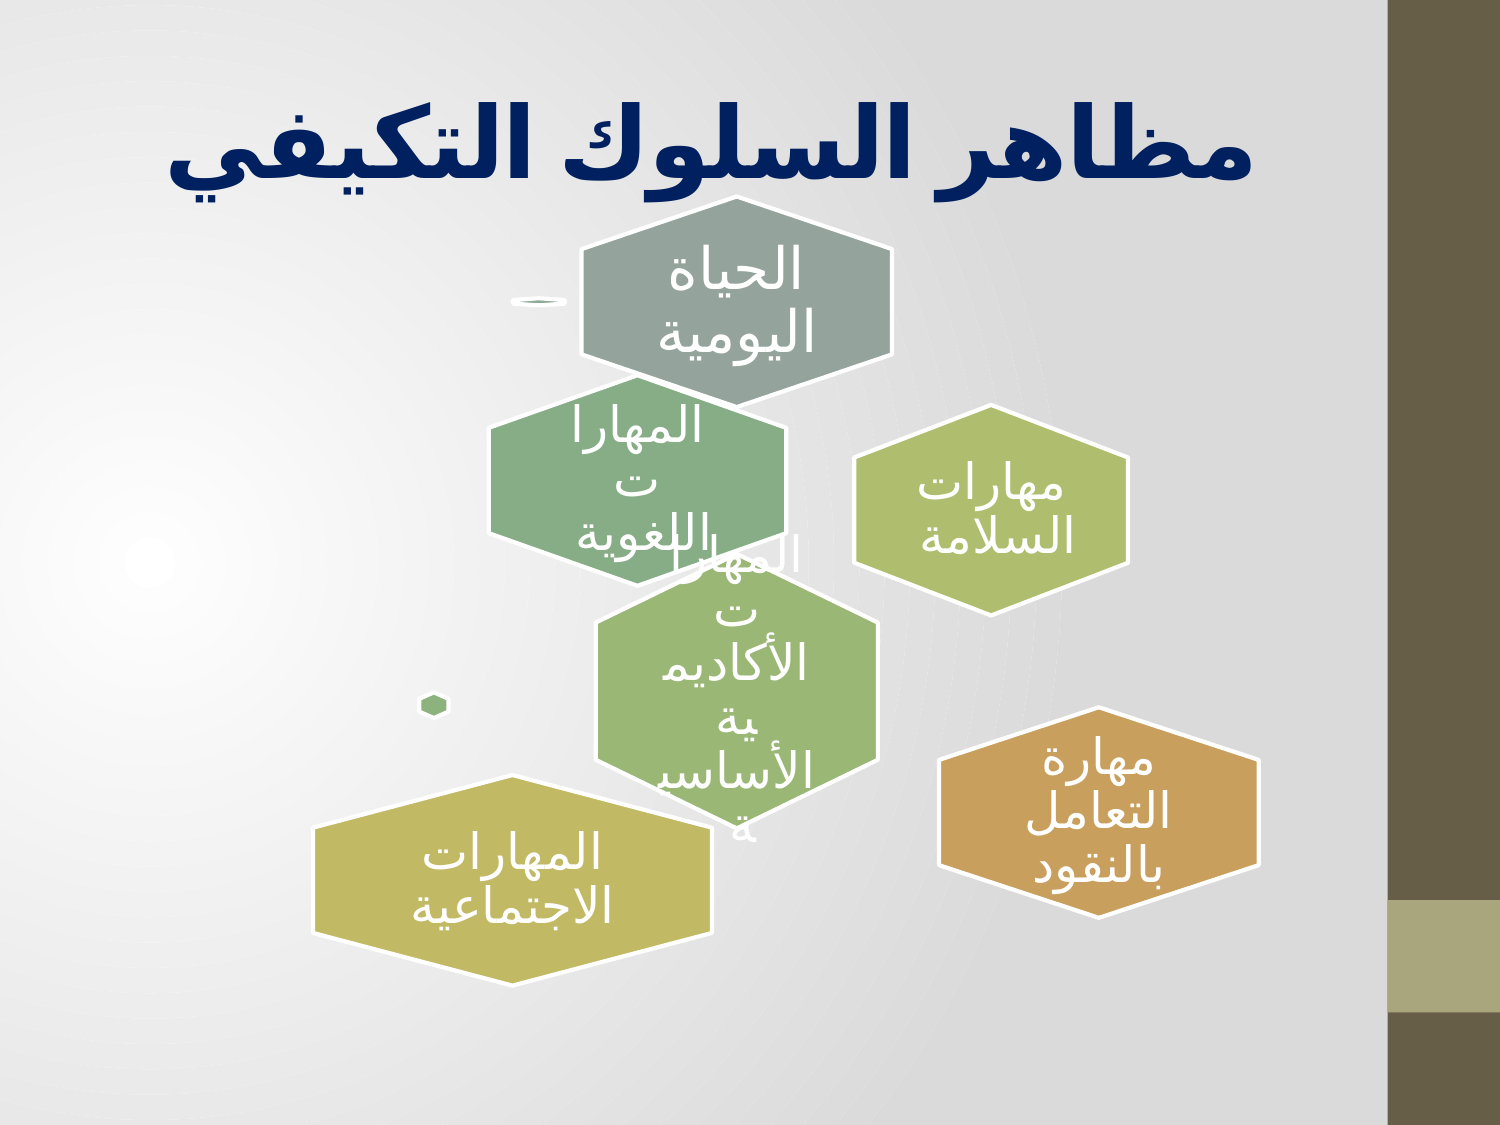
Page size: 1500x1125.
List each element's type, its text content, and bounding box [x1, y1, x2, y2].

title مظاهر السلوك التكيفي [75, 45, 1325, 194]
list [64, 195, 1316, 1008]
